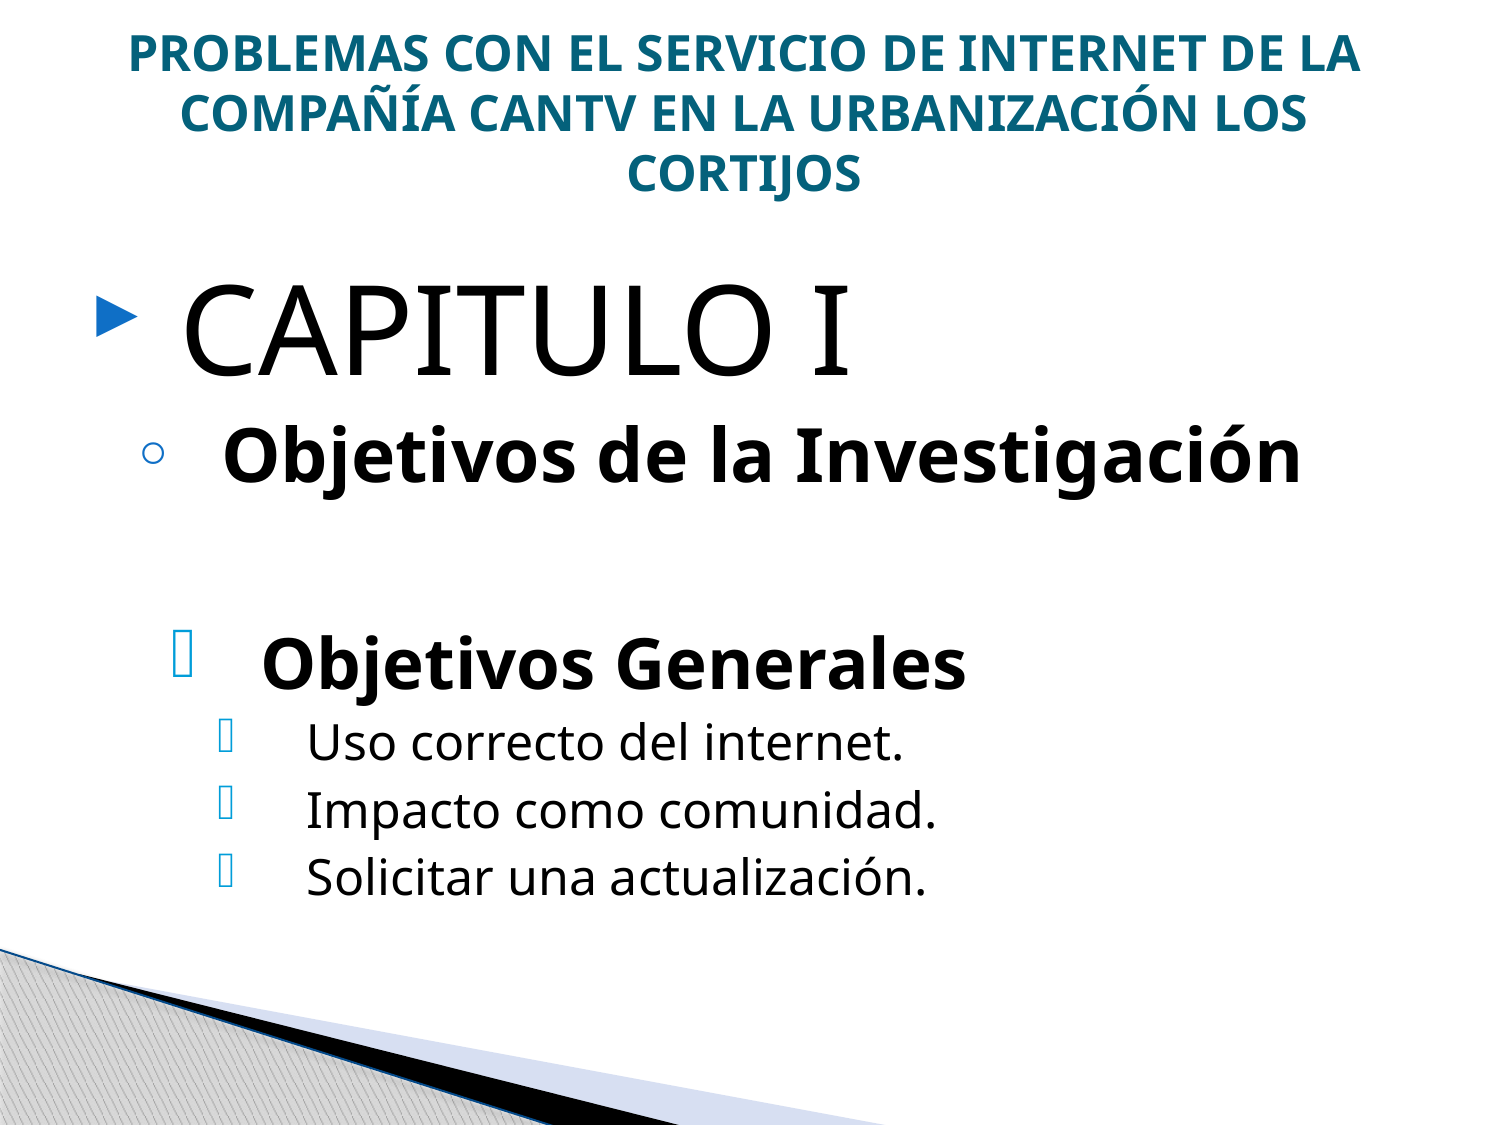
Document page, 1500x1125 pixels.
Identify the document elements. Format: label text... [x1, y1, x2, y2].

list CAPITULO I Objetivos de la Investigación Objetivos Generales Uso correcto del internet. Impacto como comunidad. Solicitar una actualización. [75, 243, 1425, 986]
title PROBLEMAS CON EL SERVICIO DE INTERNET DE LA COMPAÑÍA CANTV EN LA URBANIZACIÓN LOS CORTIJOS [46, 46, 1442, 176]
